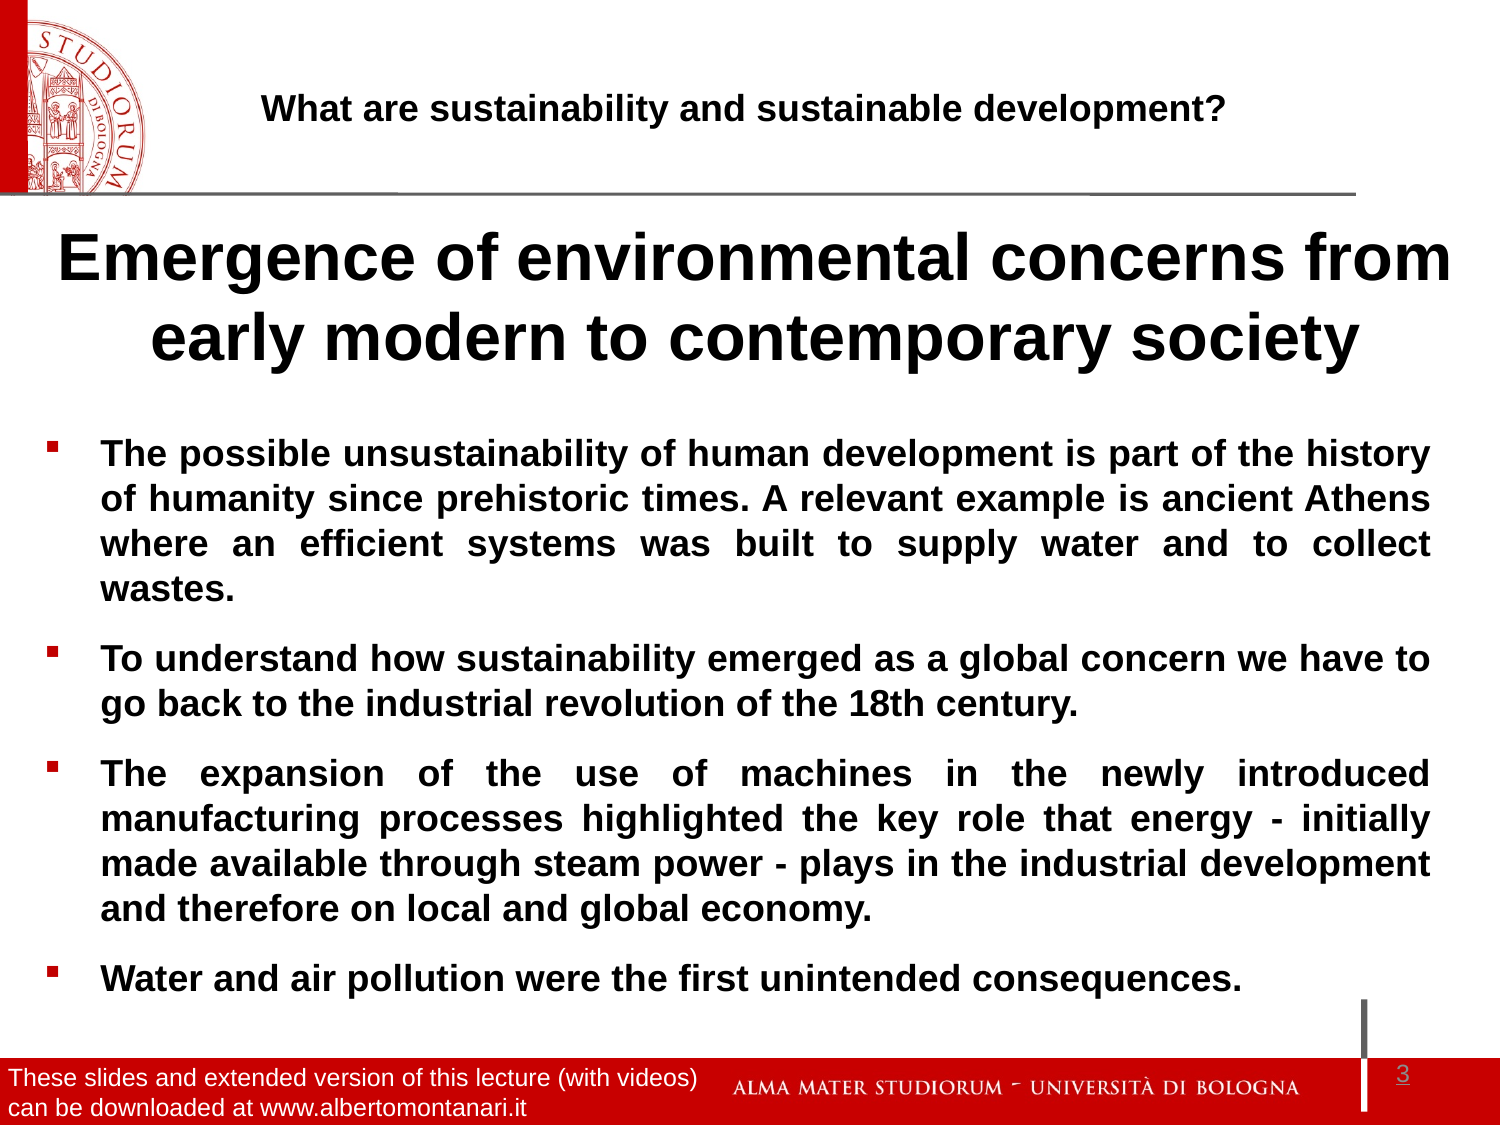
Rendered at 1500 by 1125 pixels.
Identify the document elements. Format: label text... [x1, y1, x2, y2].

picture [158, 1079, 165, 1085]
picture [268, 1075, 275, 1085]
picture [186, 1075, 193, 1085]
picture [369, 1075, 377, 1085]
picture [518, 1075, 524, 1085]
picture [317, 1075, 323, 1083]
picture [666, 1075, 674, 1085]
picture [620, 1075, 626, 1083]
list The possible unsustainability of human development is part of the history of humanity since prehistoric times. A relevant example is ancient Athens where an efficient systems was built to supply water and to collect wastes. To understand how sustainability emerged as a global concern we have to go back to the industrial revolution of the 18th century. The expansion of the use of machines in the newly introduced manufacturing processes highlighted the key role that energy - initially made available through steam power - plays in the industrial development and therefore on local and global economy. Water and air pollution were the first unintended consequences. [29, 421, 1447, 1075]
picture [404, 1075, 412, 1085]
picture [110, 1075, 117, 1085]
picture [296, 1075, 303, 1085]
picture [638, 1075, 645, 1085]
text_box Emergence of environmental concerns from early modern to contemporary society [35, 206, 1477, 382]
picture [28, 16, 151, 192]
slide_number 3 [1074, 1042, 1425, 1103]
picture [0, 1058, 1500, 1125]
